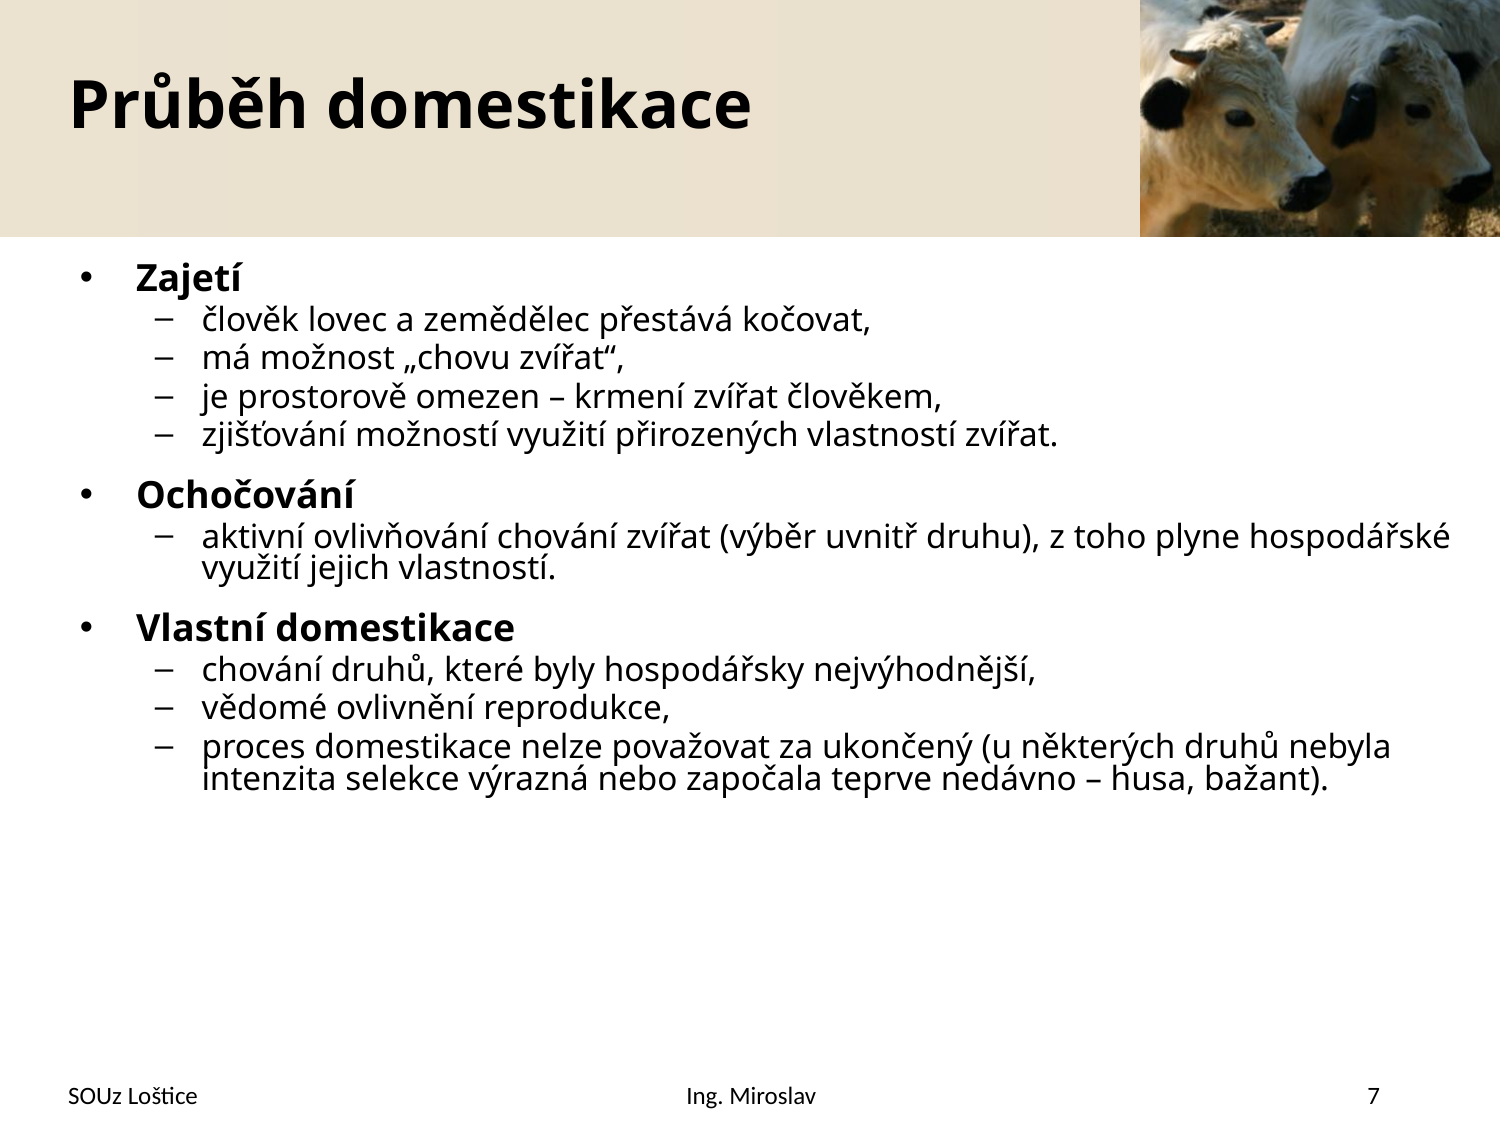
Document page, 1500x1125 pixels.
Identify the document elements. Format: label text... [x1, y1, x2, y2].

footer Ing. Miroslav [513, 1071, 989, 1125]
slide_number 7 [1045, 1071, 1396, 1125]
slide_number SOUz Loštice [53, 1065, 404, 1125]
title Průběh domestikace [52, 42, 1141, 162]
picture [1140, 0, 1500, 237]
list Zajetí člověk lovec a zemědělec přestává kočovat, má možnost „chovu zvířat“, je prostorově omezen – krmení zvířat člověkem, zjišťování možností využití přirozených vlastností zvířat. Ochočování aktivní ovlivňování chování zvířat (výběr uvnitř druhu), z toho plyne hospodářské využití jejich vlastností. Vlastní domestikace chování druhů, které byly hospodářsky nejvýhodnější, vědomé ovlivnění reprodukce, proces domestikace nelze považovat za ukončený (u některých druhů nebyla intenzita selekce výrazná nebo započala teprve nedávno – husa, bažant). [64, 255, 1471, 1071]
